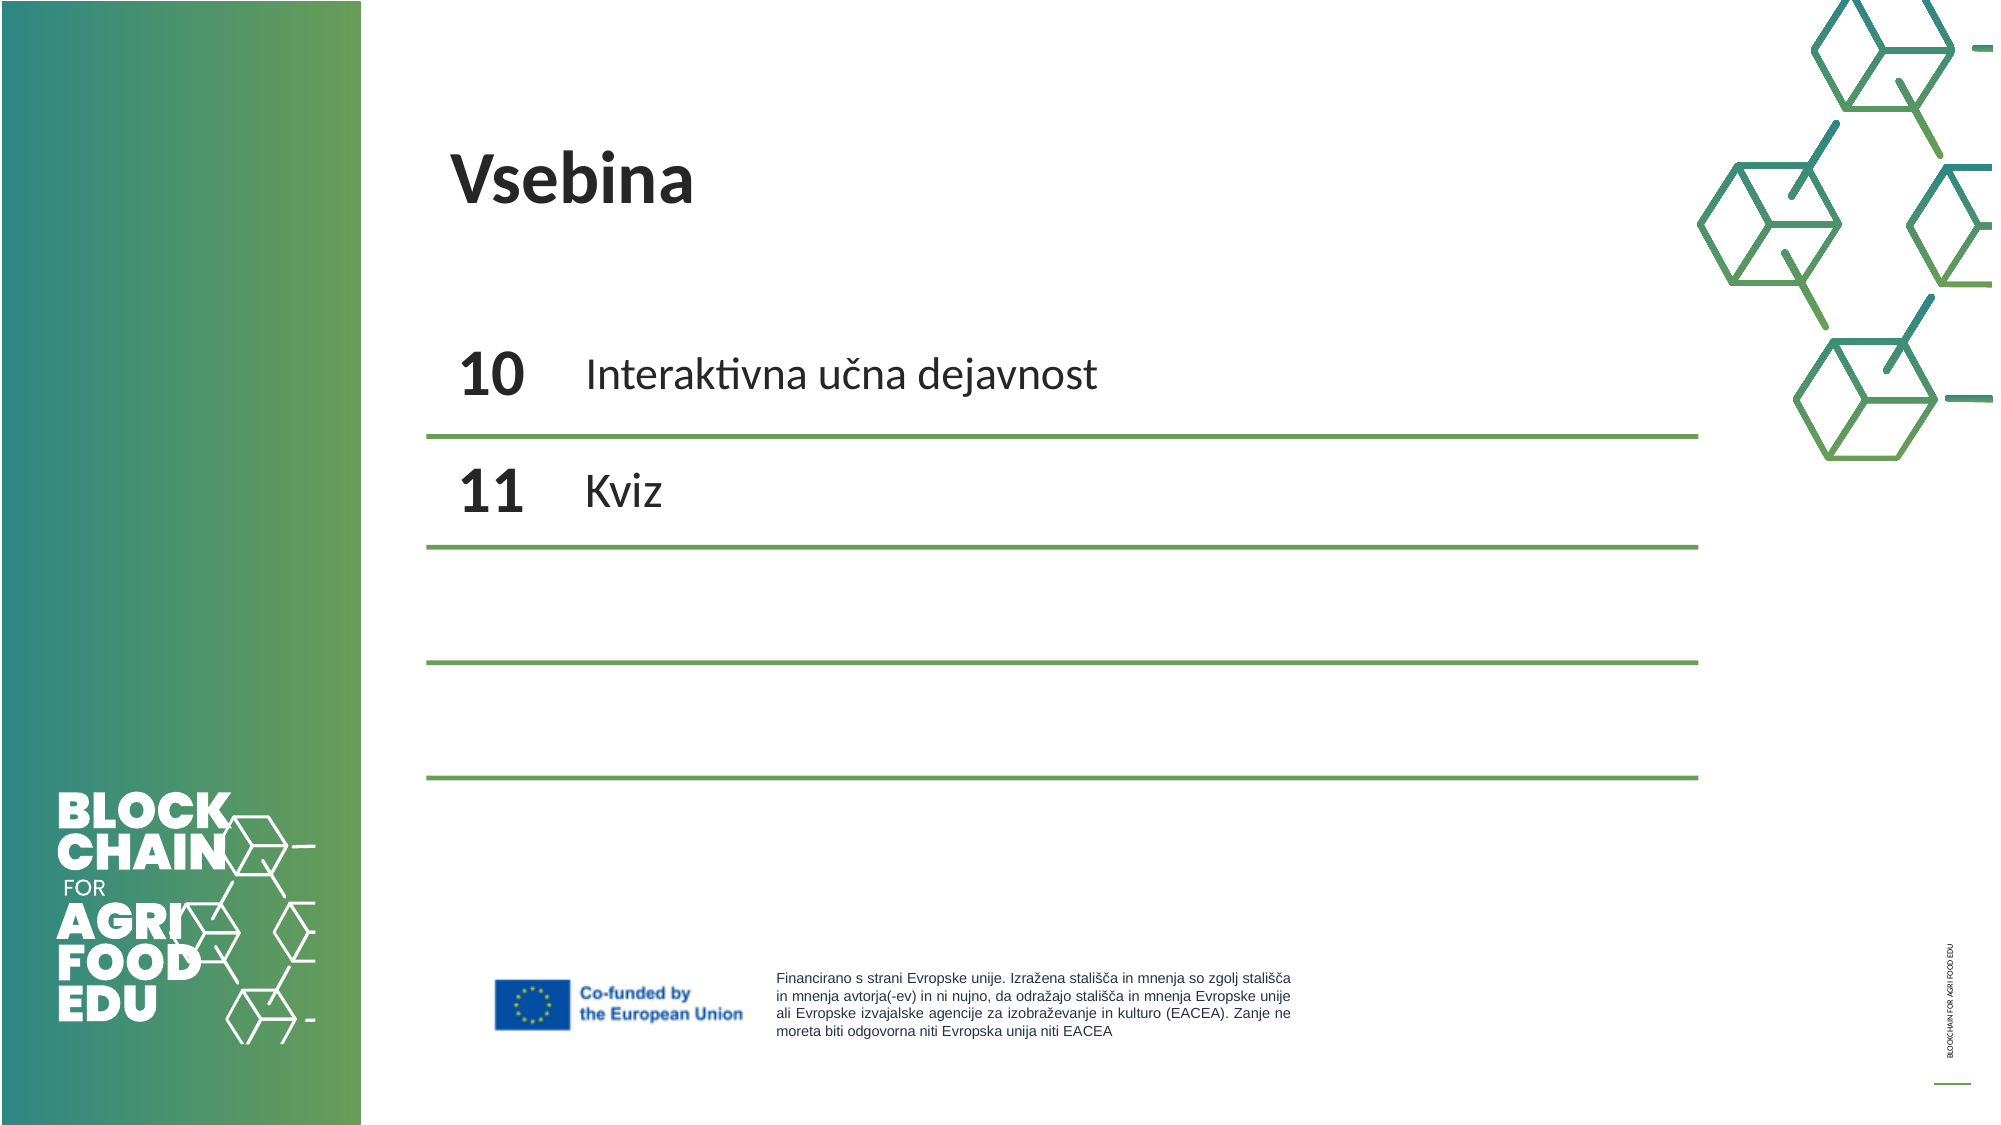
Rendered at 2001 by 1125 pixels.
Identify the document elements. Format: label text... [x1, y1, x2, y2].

list Vsebina [435, 120, 1263, 239]
list Interaktivna učna dejavnost [570, 317, 1699, 431]
text_box Financirano s strani Evropske unije. Izražena stališča in mnenja so zgolj stališča in mnenja avtorja(-ev) in ni nujno, da odražajo stališča in mnenja Evropske unije ali Evropske izvajalske agencije za izobraževanje in kulturo (EACEA). Zanje ne moreta biti odgovorna niti Evropska unija niti EACEA [761, 961, 1307, 1047]
list 10 [433, 317, 549, 431]
picture [492, 976, 762, 1034]
list Kviz [570, 472, 1699, 511]
list 11 [433, 434, 549, 548]
